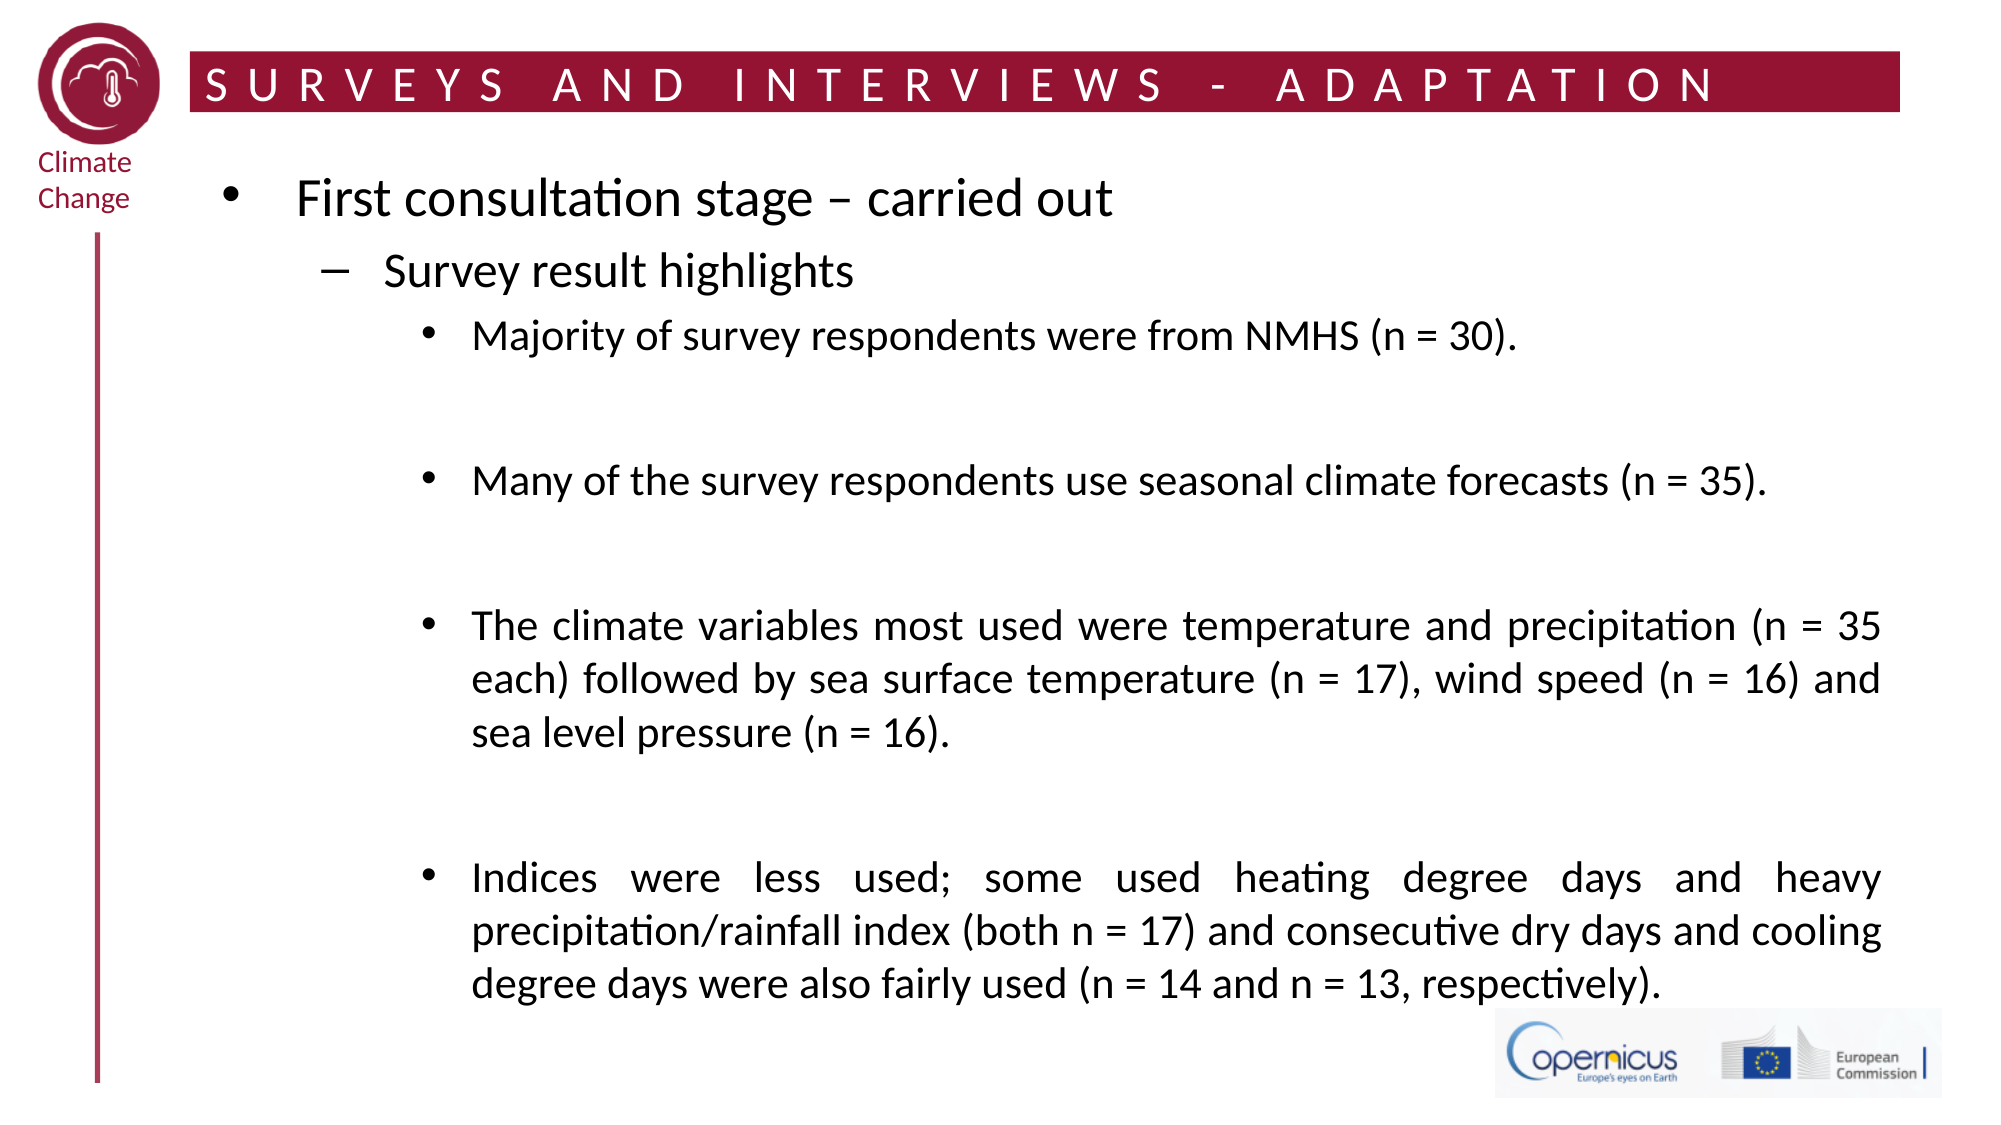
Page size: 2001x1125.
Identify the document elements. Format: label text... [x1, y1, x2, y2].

picture [1495, 1008, 1942, 1098]
title SURVEYS AND INTERVIEWS - ADAPTATION [189, 51, 1900, 113]
picture [25, 4, 171, 155]
list First consultation stage – carried out Survey result highlights Majority of survey respondents were from NMHS (n = 30). Many of the survey respondents use seasonal climate forecasts (n = 35). The climate variables most used were temperature and precipitation (n = 35 each) followed by sea surface temperature (n = 17), wind speed (n = 16) and sea level pressure (n = 16). Indices were less used; some used heating degree days and heavy precipitation/rainfall index (both n = 17) and consecutive dry days and cooling degree days were also fairly used (n = 14 and n = 13, respectively). [206, 153, 1900, 990]
